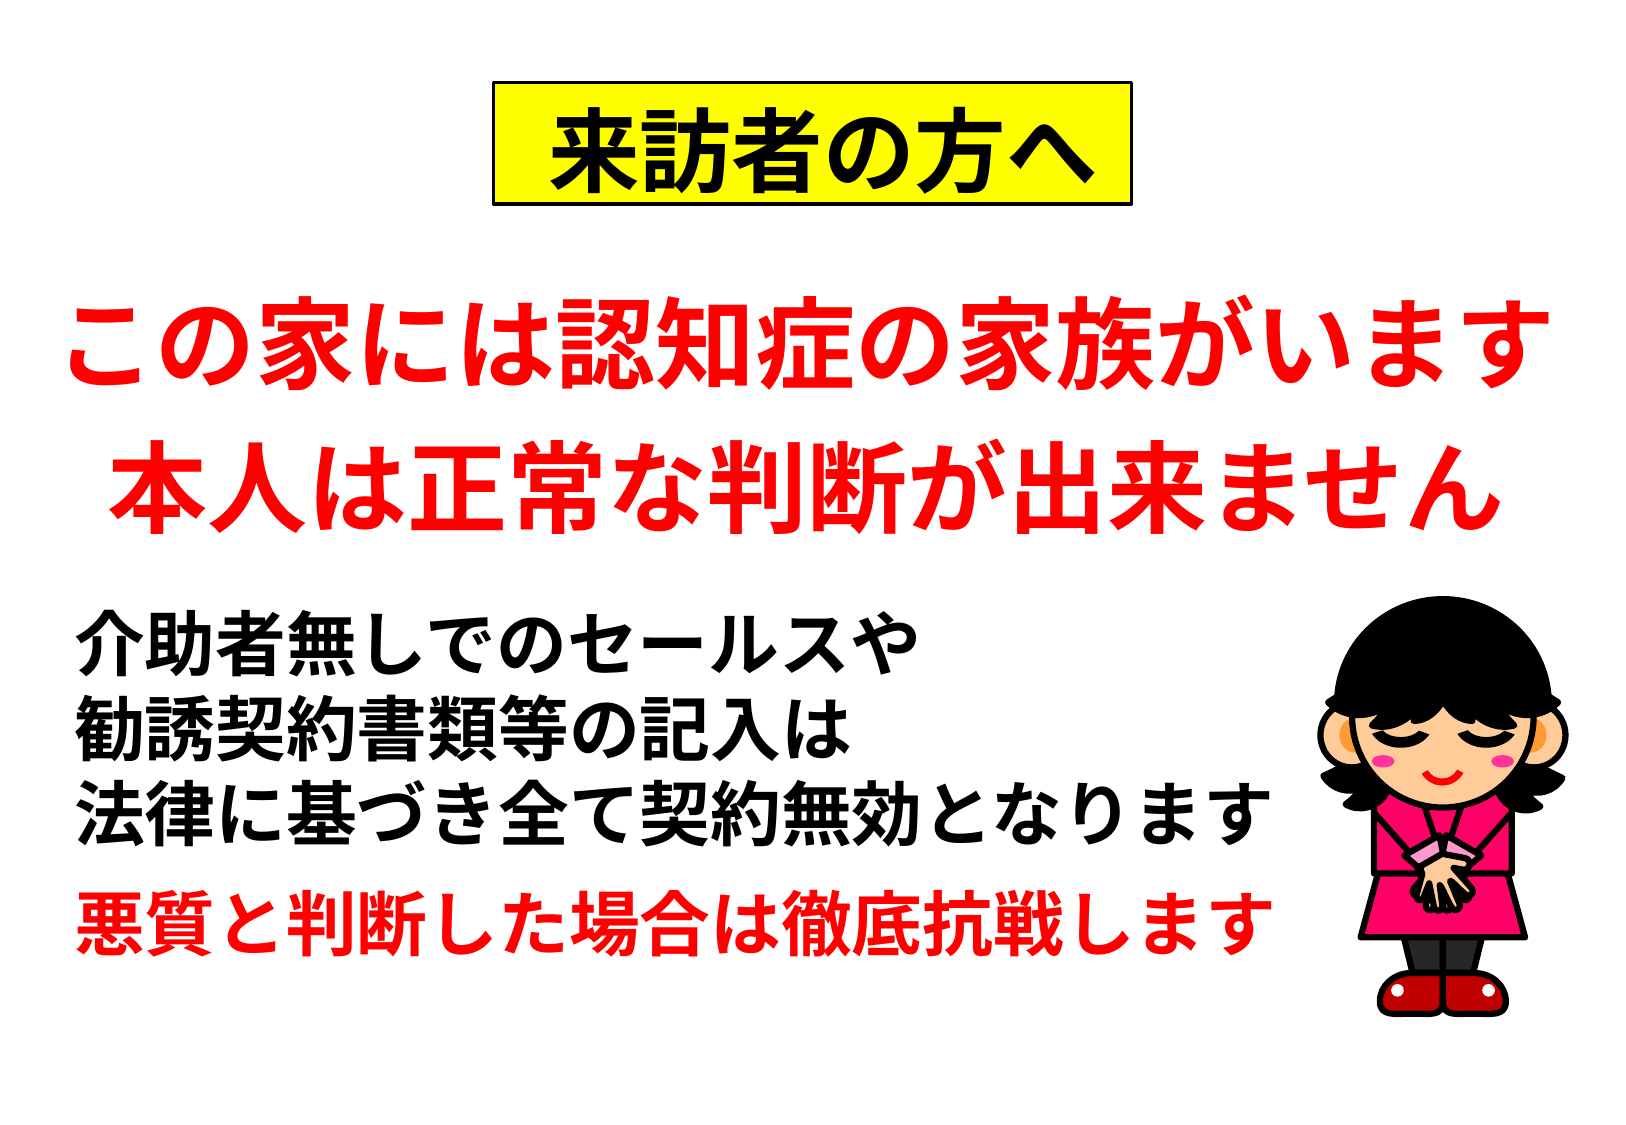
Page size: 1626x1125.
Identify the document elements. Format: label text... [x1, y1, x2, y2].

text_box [1320, 598, 1566, 1015]
text_box 介助者無しでのセールスや 勧誘契約書類等の記入は 法律に基づき全て契約無効となります 悪質と判断した場合は徹底抗戦します [59, 592, 1339, 972]
text_box この家には認知症の家族がいます 本人は正常な判断が出来ません [16, 273, 1596, 554]
text_box 来訪者の方へ [493, 82, 1132, 205]
